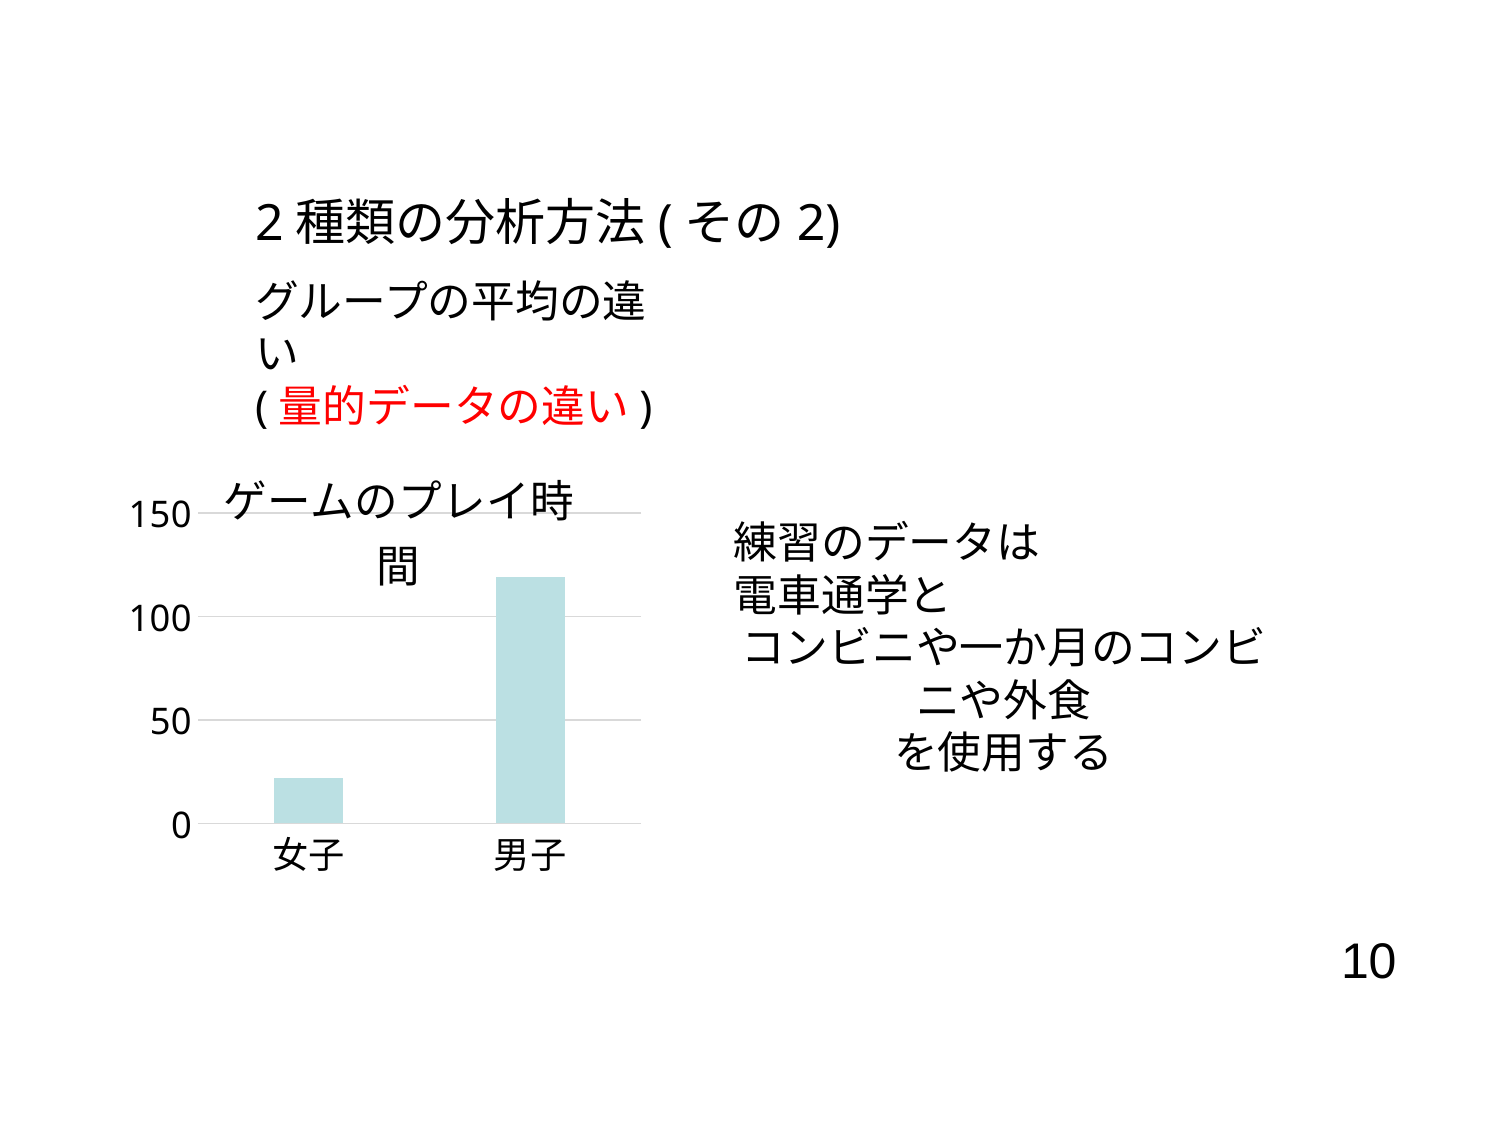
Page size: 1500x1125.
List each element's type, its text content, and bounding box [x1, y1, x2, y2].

text_box 2種類の分析方法(その2) [240, 183, 1366, 258]
slide_number 10 [1074, 920, 1412, 966]
chart [128, 435, 653, 880]
text_box グループの平均の違い (量的データの違い) [240, 266, 705, 439]
text_box 練習のデータは 電車通学と コンビニや一か月のコンビニや外食 を使用する [719, 507, 1288, 786]
